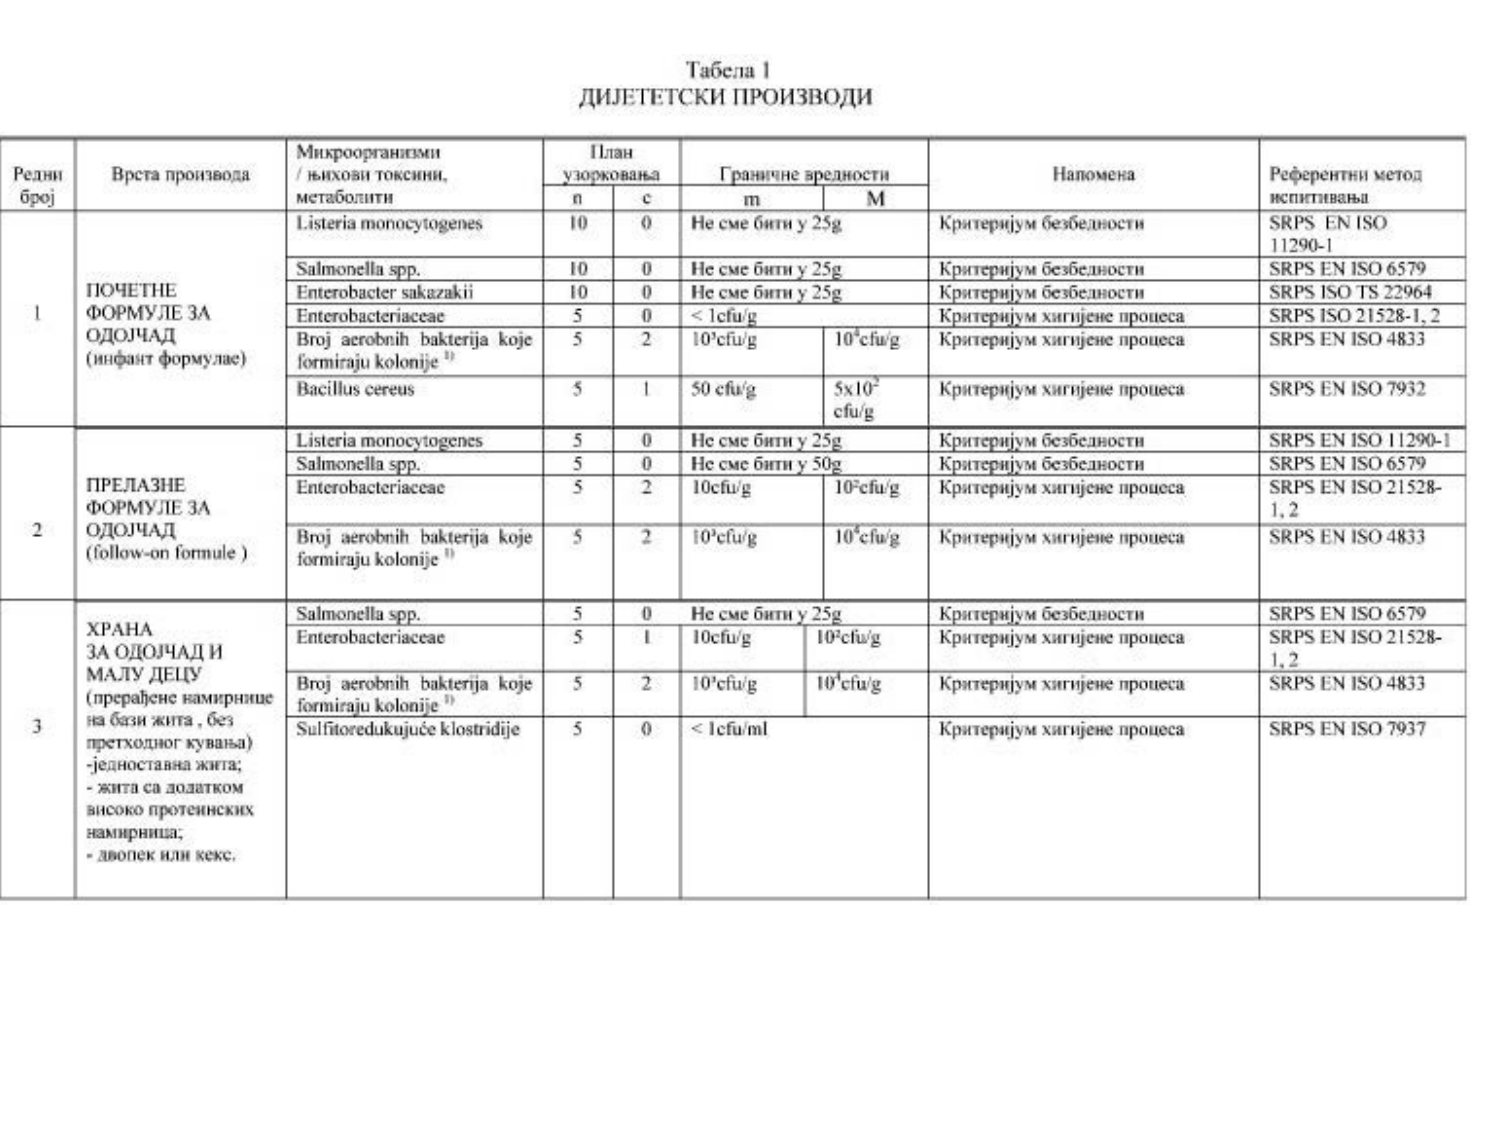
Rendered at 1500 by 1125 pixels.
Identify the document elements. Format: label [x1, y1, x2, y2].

picture [0, 54, 1471, 905]
